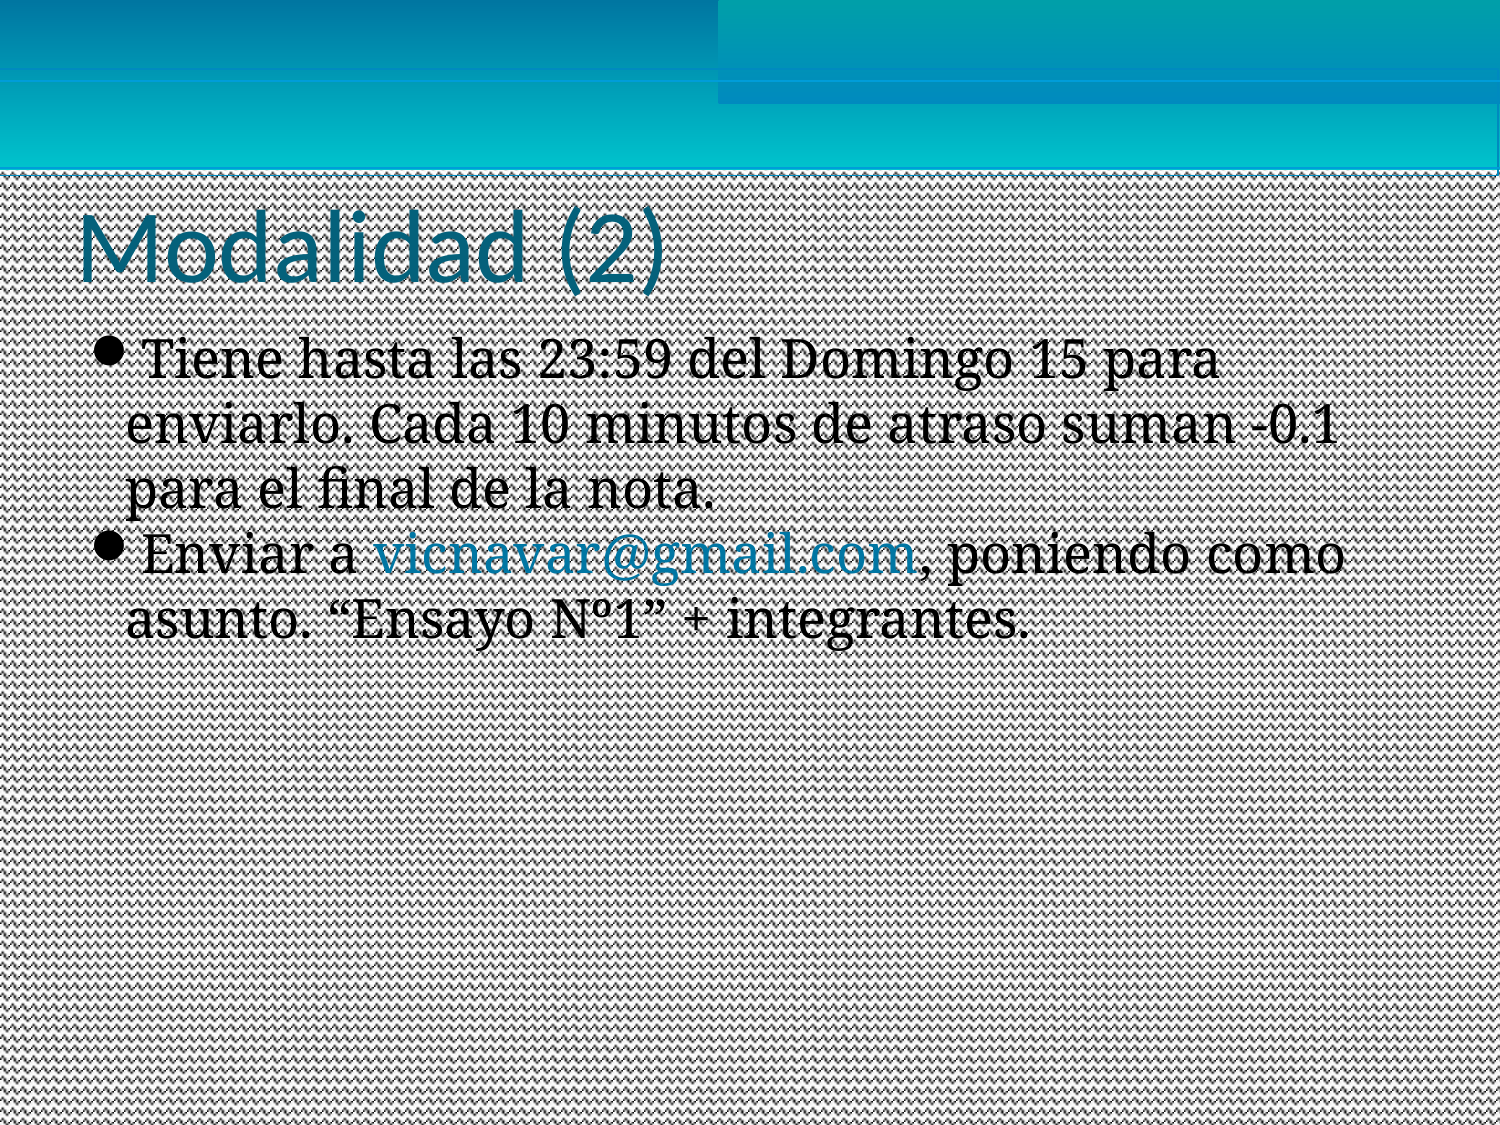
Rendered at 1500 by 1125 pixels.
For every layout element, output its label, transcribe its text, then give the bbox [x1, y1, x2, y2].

picture [0, 170, 75, 174]
picture [1425, 170, 1496, 174]
picture [0, 176, 1500, 1125]
text_box Tiene hasta las 23:59 del Domingo 15 para enviarlo. Cada 10 minutos de atraso suman -0.1 para el final de la nota. Enviar a vicnavar@gmail.com, poniendo como asunto. “Ensayo Nº1” + integrantes. [75, 317, 1425, 1038]
text_box Modalidad (2) [75, 115, 1425, 303]
